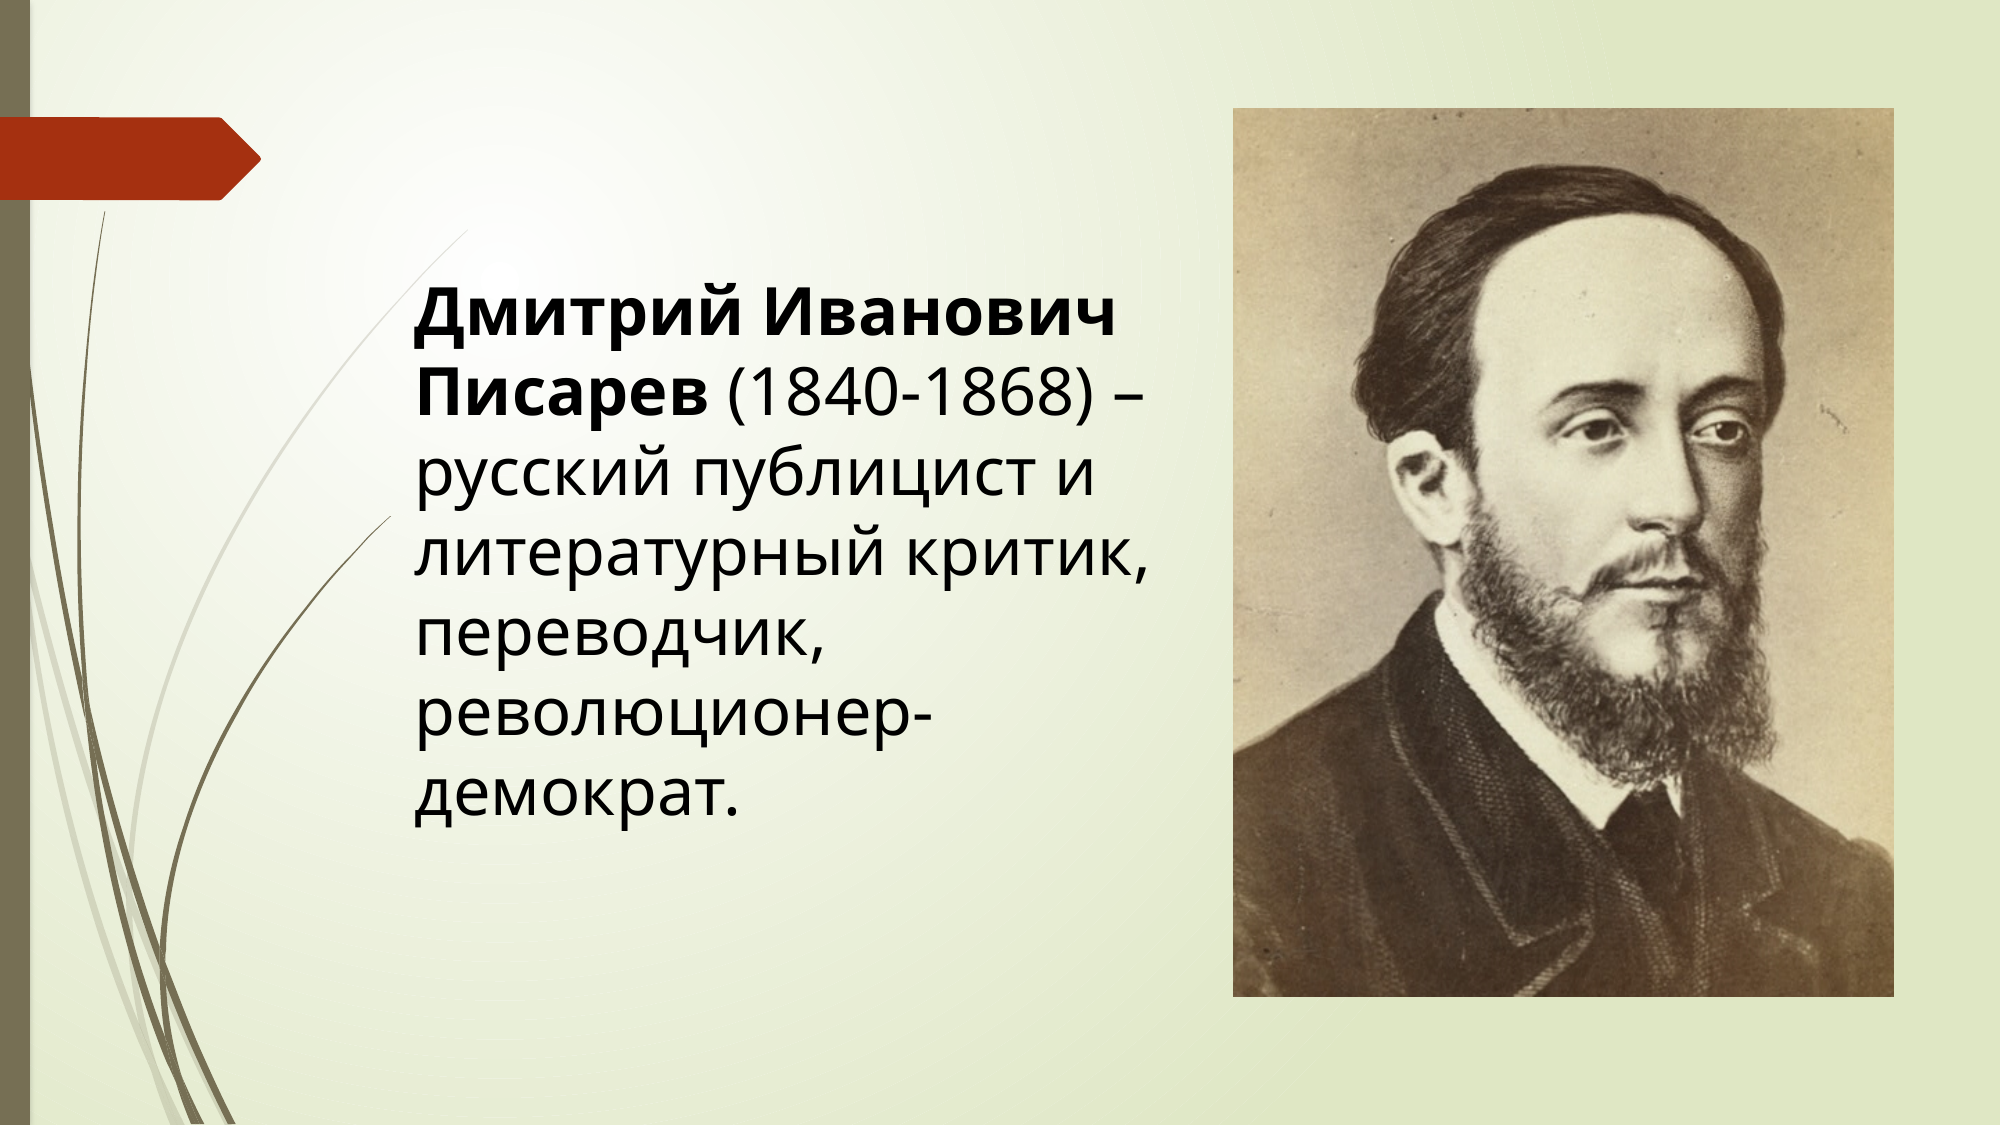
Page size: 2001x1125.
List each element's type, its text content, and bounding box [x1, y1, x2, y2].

list Дмитрий Иванович Писарев (1840-1868) – русский публицист и литературный критик, переводчик, революционер-демократ. [399, 261, 1169, 997]
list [1233, 108, 1894, 998]
